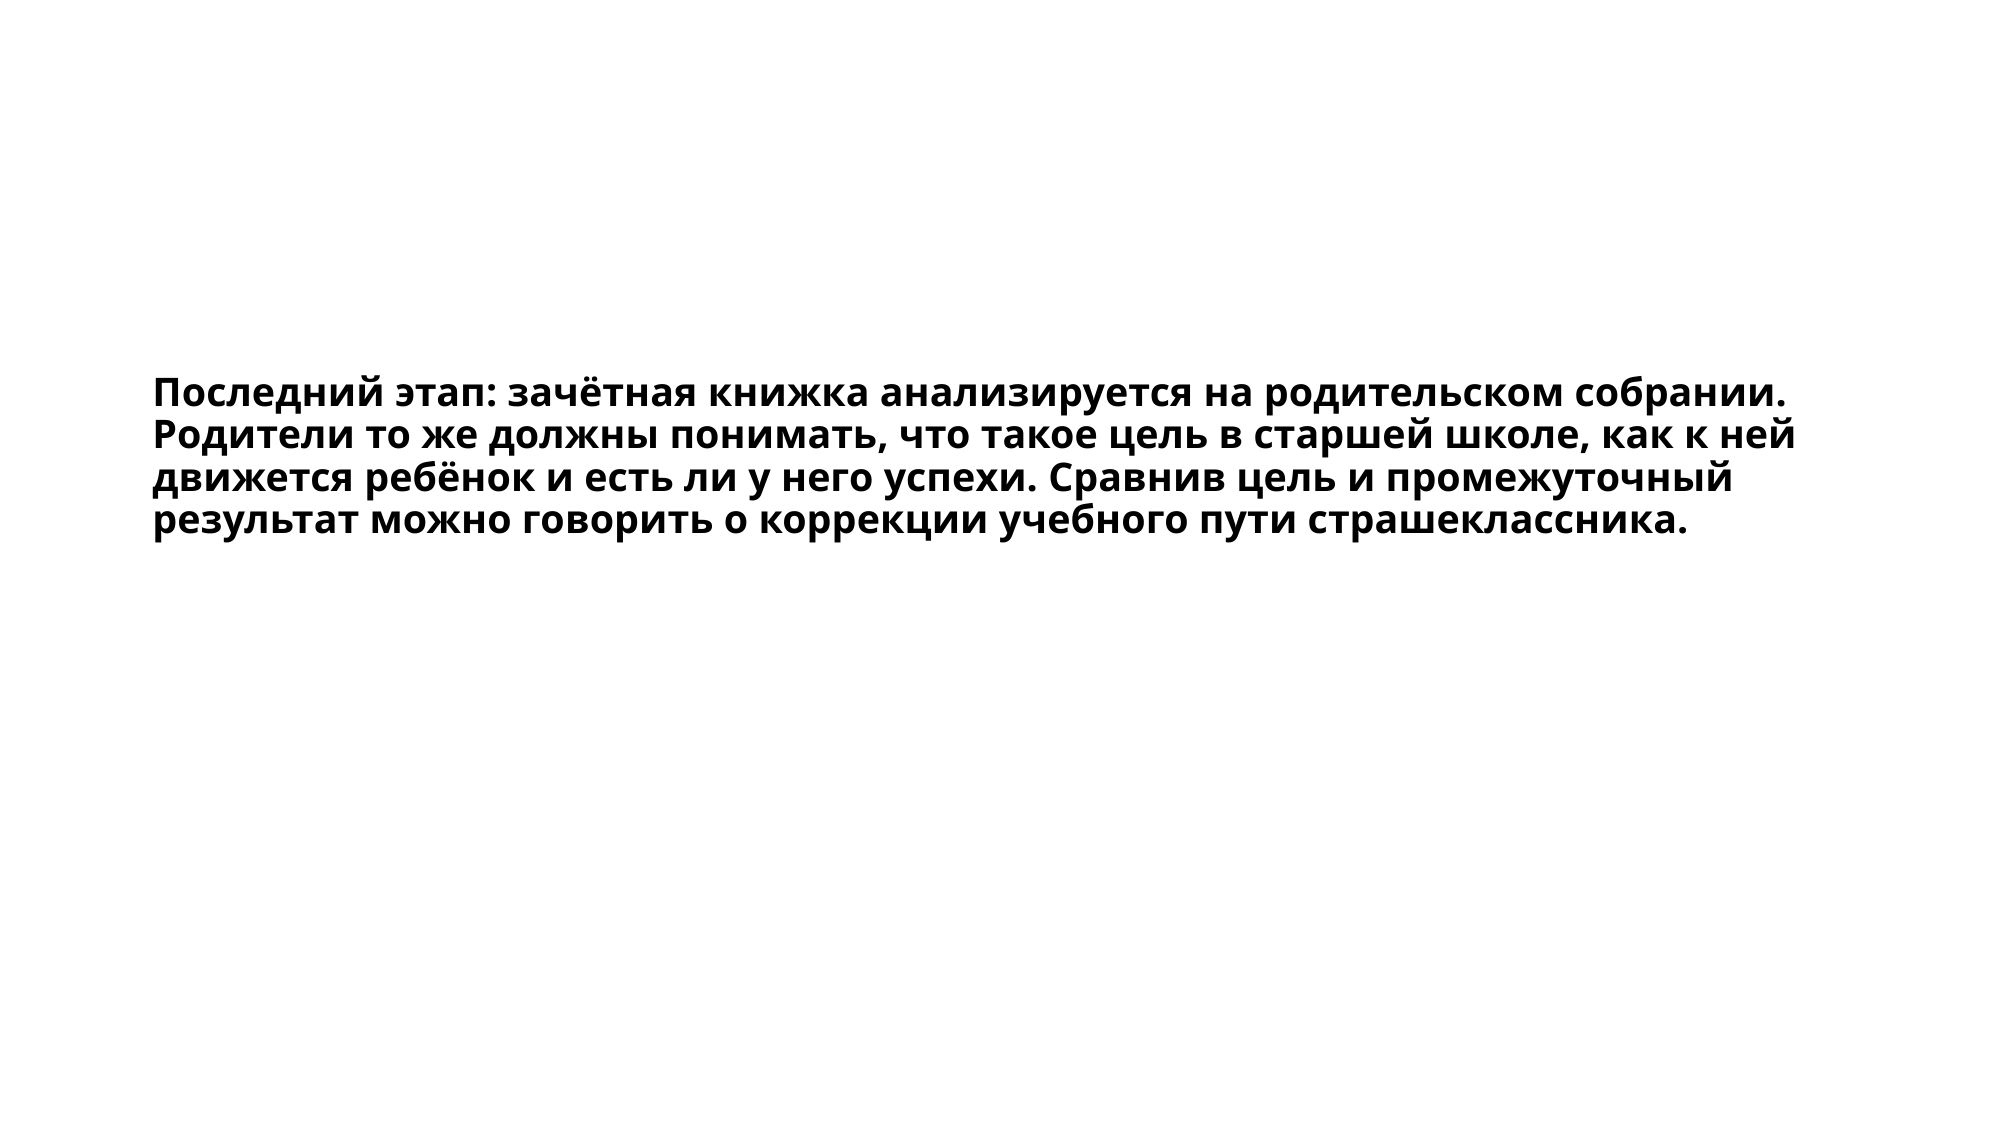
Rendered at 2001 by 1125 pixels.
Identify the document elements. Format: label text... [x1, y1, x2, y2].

title Последний этап: зачётная книжка анализируется на родительском собрании. Родители то же должны понимать, что такое цель в старшей школе, как к ней движется ребёнок и есть ли у него успехи. Сравнив цель и промежуточный результат можно говорить о коррекции учебного пути страшеклассника. [137, 348, 1863, 566]
